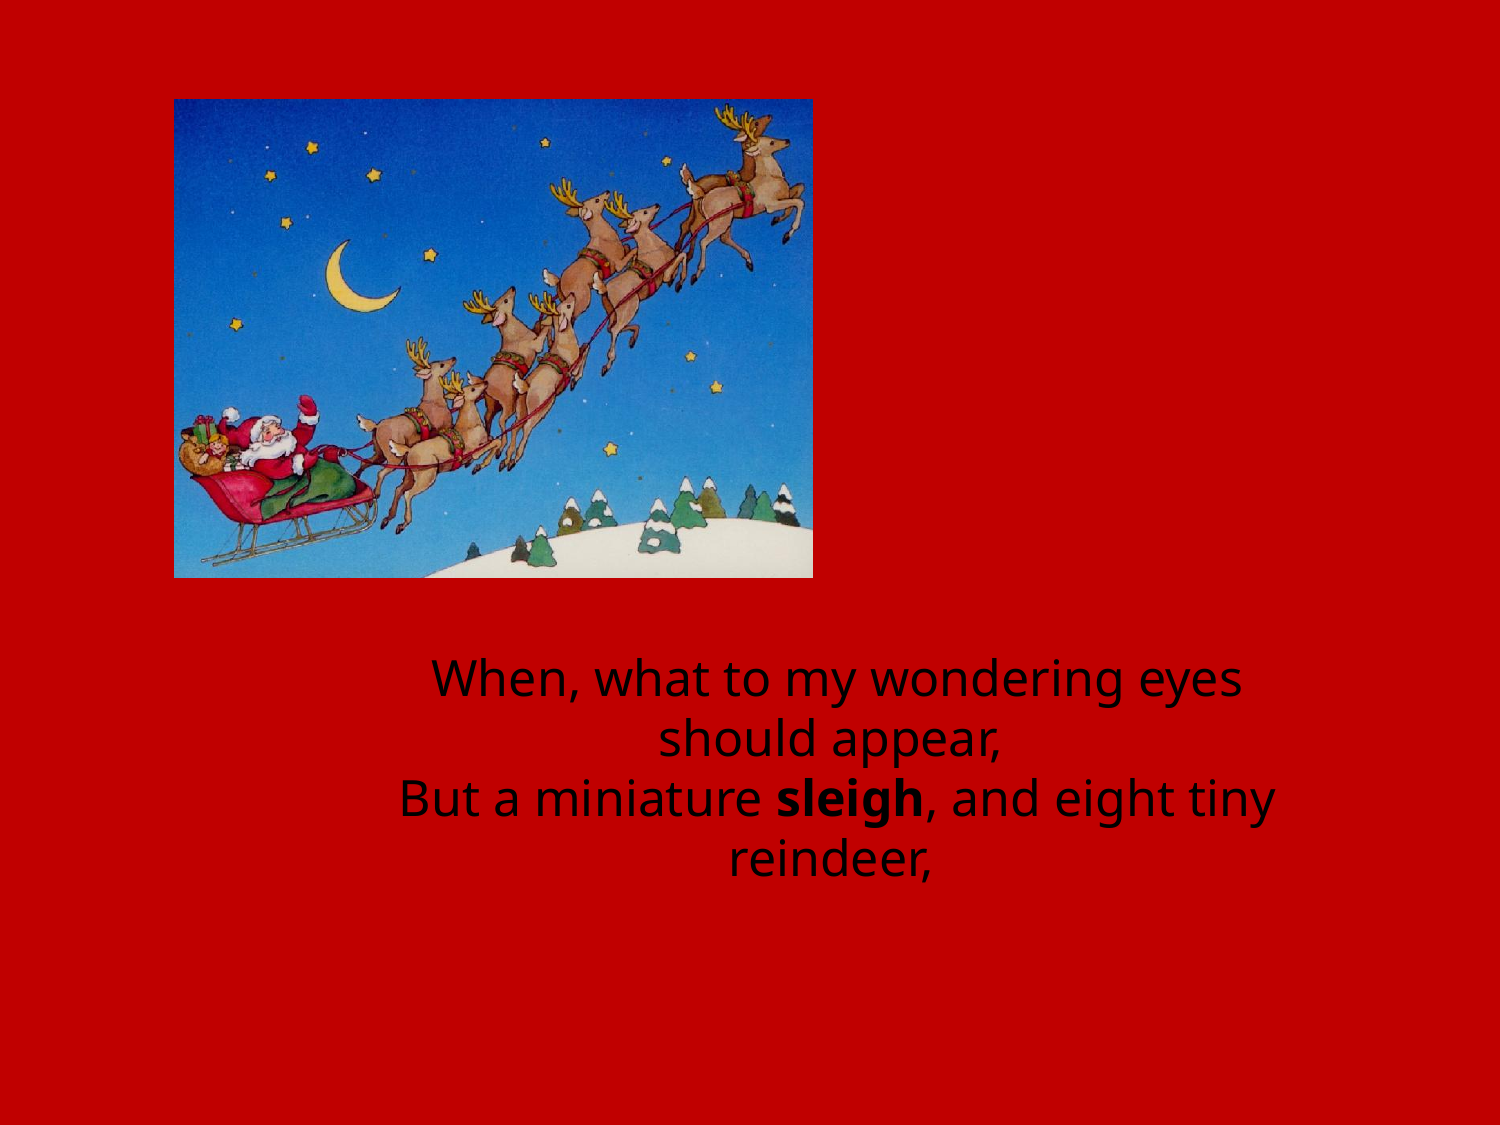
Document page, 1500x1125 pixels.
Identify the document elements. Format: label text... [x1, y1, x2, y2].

picture [174, 99, 813, 579]
text_box When, what to my wondering eyes should appear, But a miniature sleigh, and eight tiny reindeer, [362, 638, 1313, 894]
